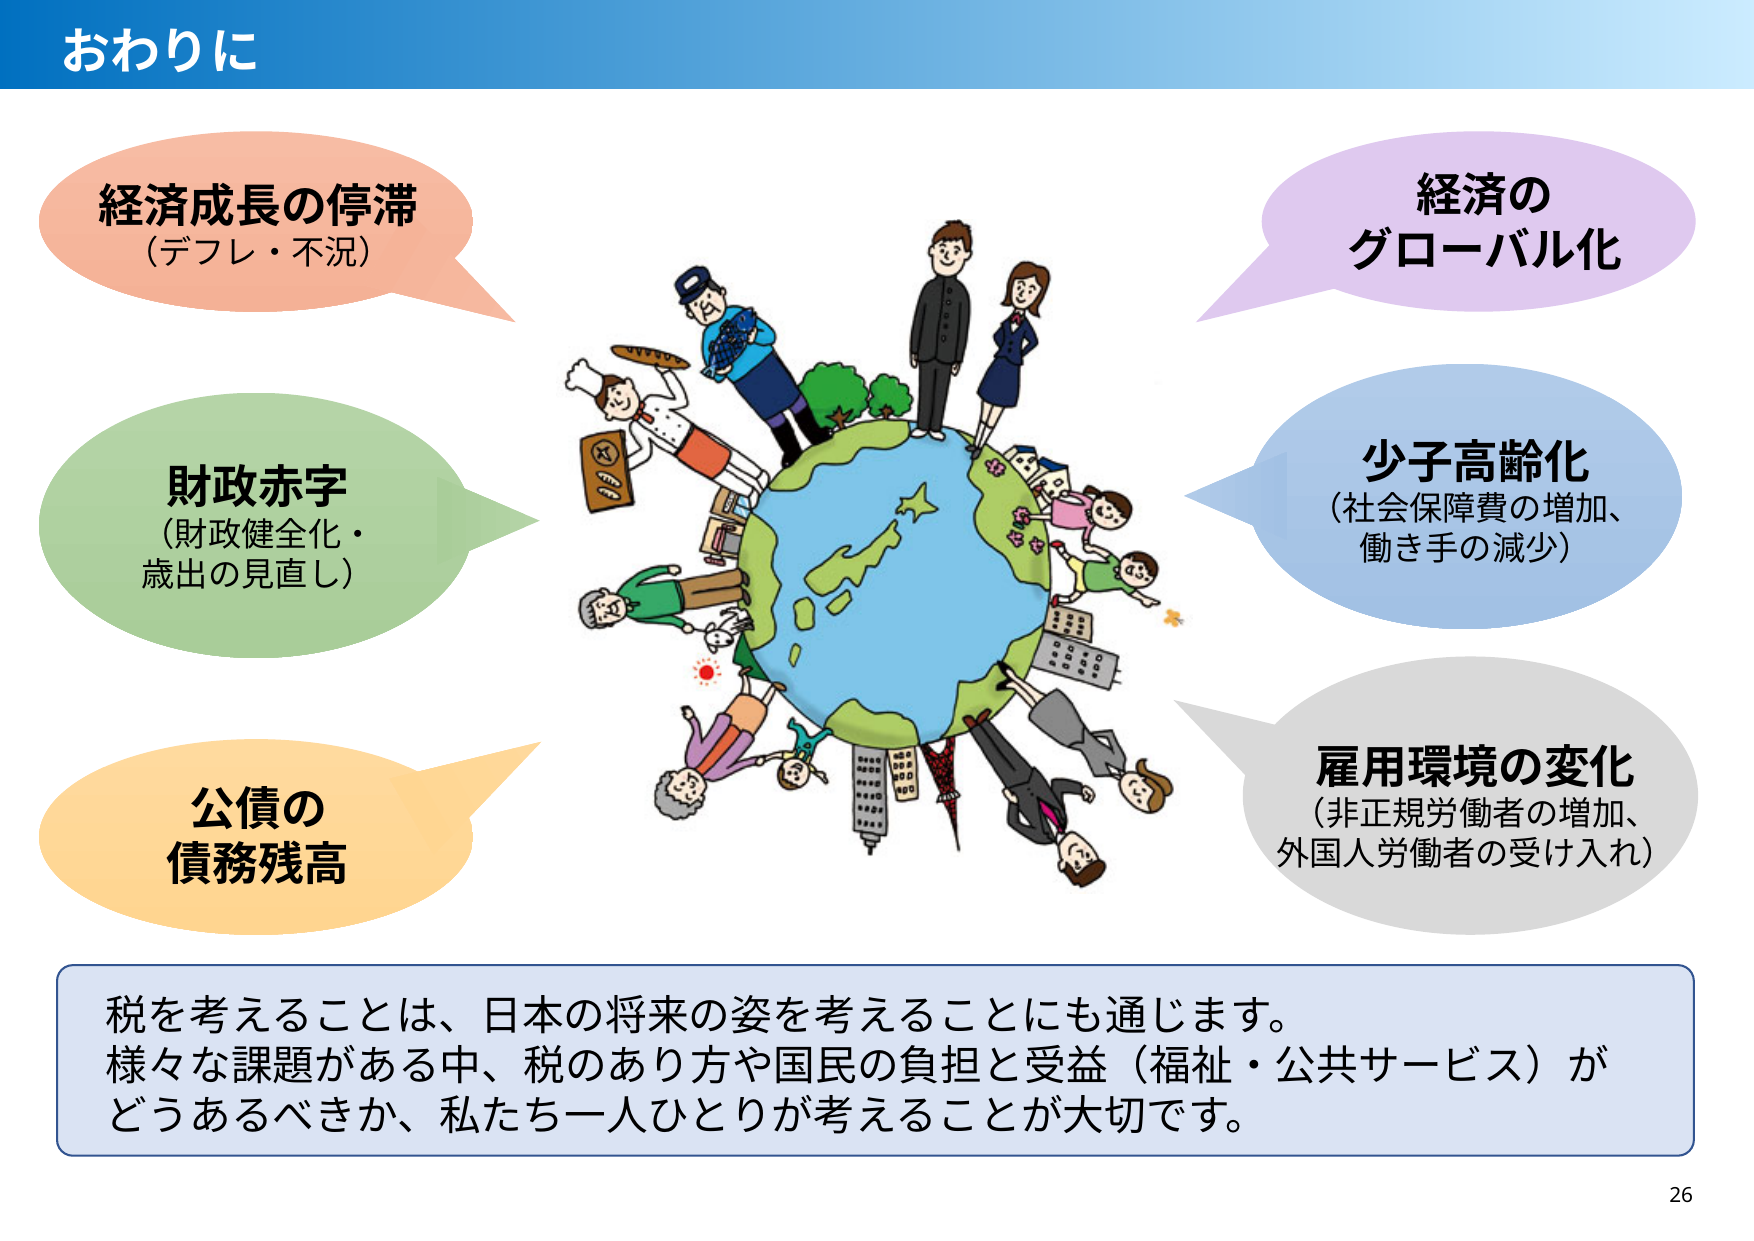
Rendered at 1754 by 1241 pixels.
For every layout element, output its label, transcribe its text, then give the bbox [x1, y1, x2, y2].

text_box 26 [1670, 1182, 1693, 1208]
title おわりに [60, 19, 1655, 72]
text_box 税を考えることは、日本の将来の姿を考えることにも通じます。 様々な課題がある中、税のあり方や国民の負担と受益（福祉・公共サービス）が どうあるべきか、私たち一人ひとりが考えることが大切です。 [56, 964, 1695, 1157]
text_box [39, 392, 540, 658]
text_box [1162, 656, 1699, 935]
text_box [39, 131, 526, 329]
picture [555, 219, 1193, 894]
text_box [1183, 363, 1682, 629]
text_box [1185, 131, 1696, 329]
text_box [39, 735, 552, 935]
